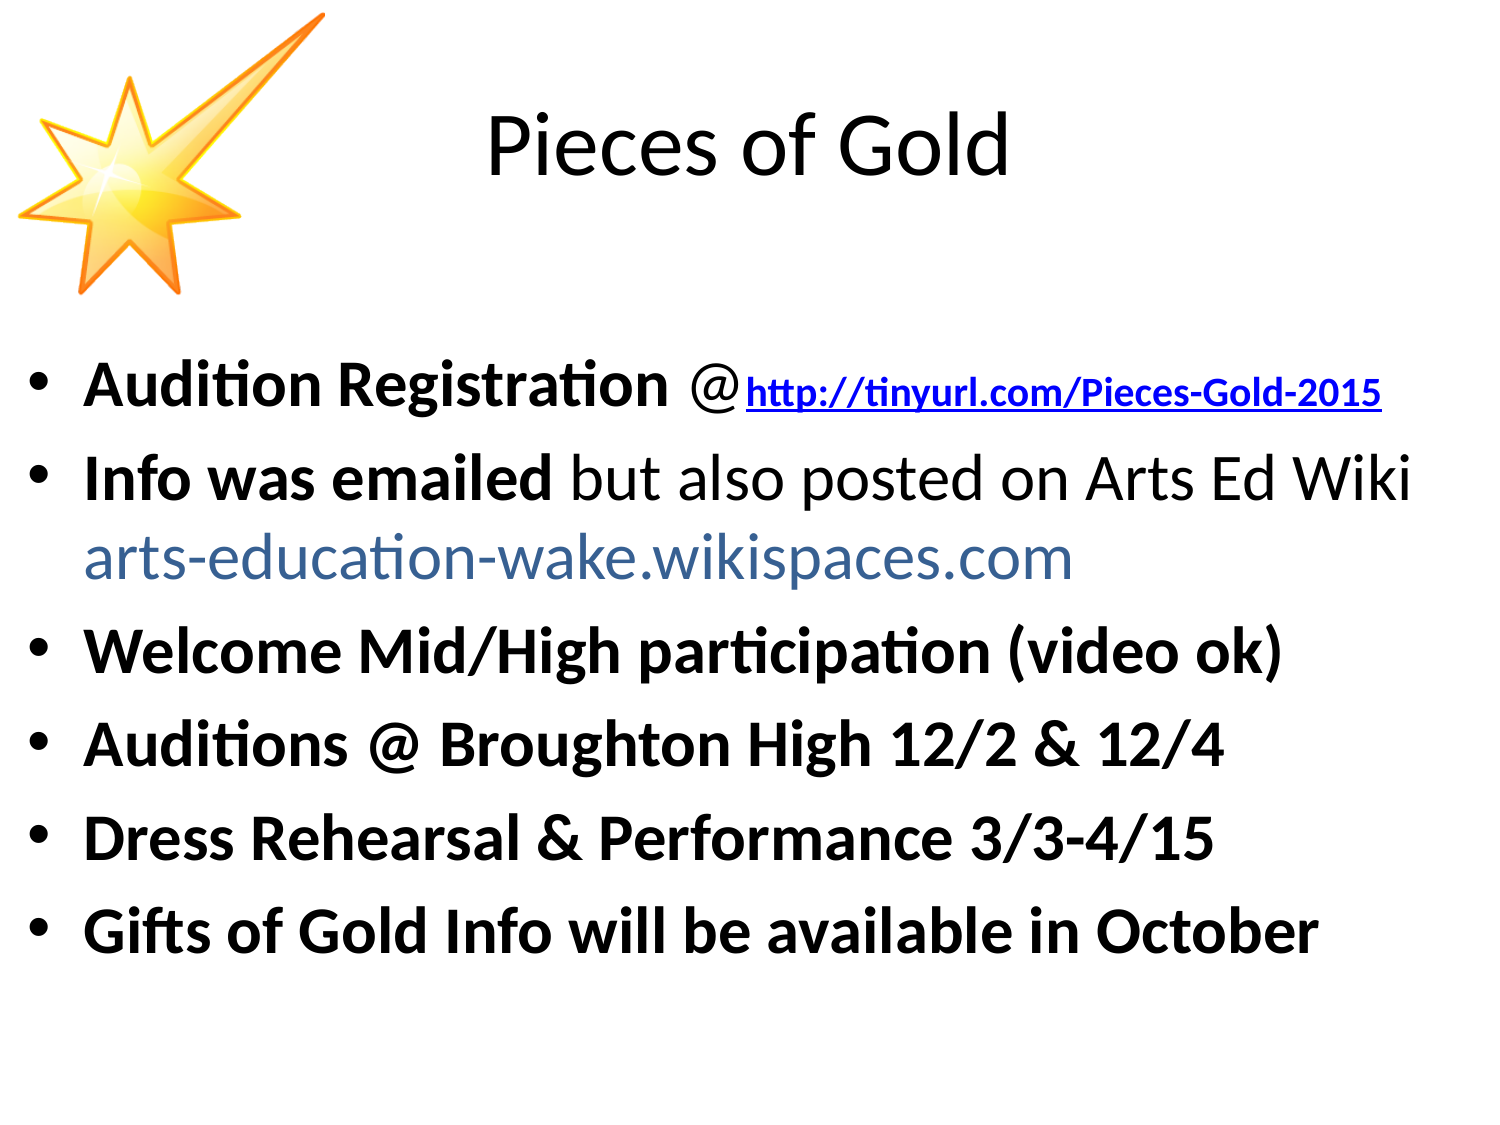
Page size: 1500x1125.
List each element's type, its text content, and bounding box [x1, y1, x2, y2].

picture [12, 0, 326, 313]
title Pieces of Gold [329, 45, 1425, 233]
list Audition Registration @http://tinyurl.com/Pieces-Gold-2015 Info was emailed but also posted on Arts Ed Wiki arts-education-wake.wikispaces.com Welcome Mid/High participation (video ok) Auditions @ Broughton High 12/2 & 12/4 Dress Rehearsal & Performance 3/3-4/15 Gifts of Gold Info will be available in October [12, 332, 1500, 1075]
